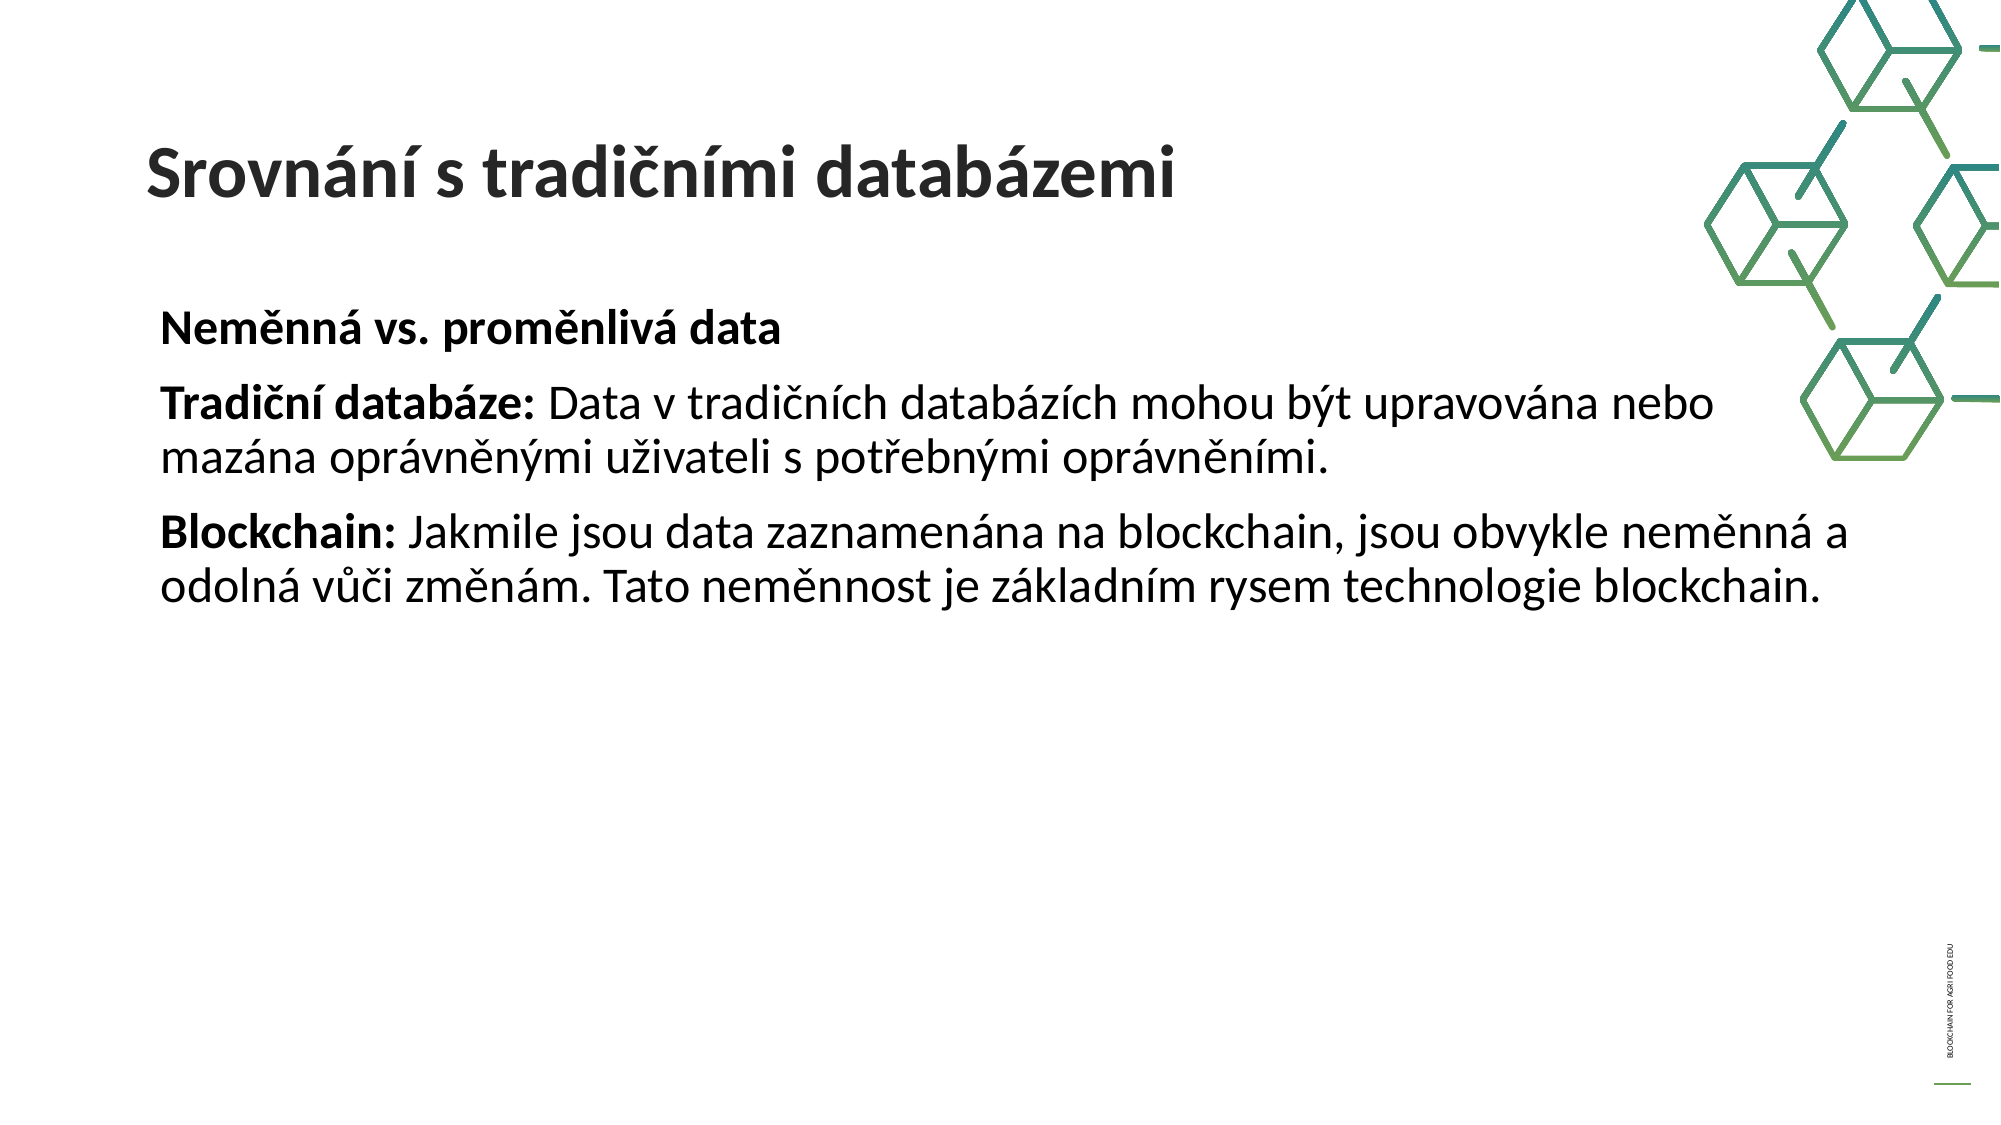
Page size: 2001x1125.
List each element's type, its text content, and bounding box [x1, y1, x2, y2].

list Srovnání s tradičními databázemi [130, 124, 1698, 337]
list Neměnná vs. proměnlivá data Tradiční databáze: Data v tradičních databázích mohou být upravována nebo mazána oprávněnými uživateli s potřebnými oprávněními. Blockchain: Jakmile jsou data zaznamenána na blockchain, jsou obvykle neměnná a odolná vůči změnám. Tato neměnnost je základním rysem technologie blockchain. [145, 337, 1884, 1064]
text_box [1703, 0, 2000, 462]
